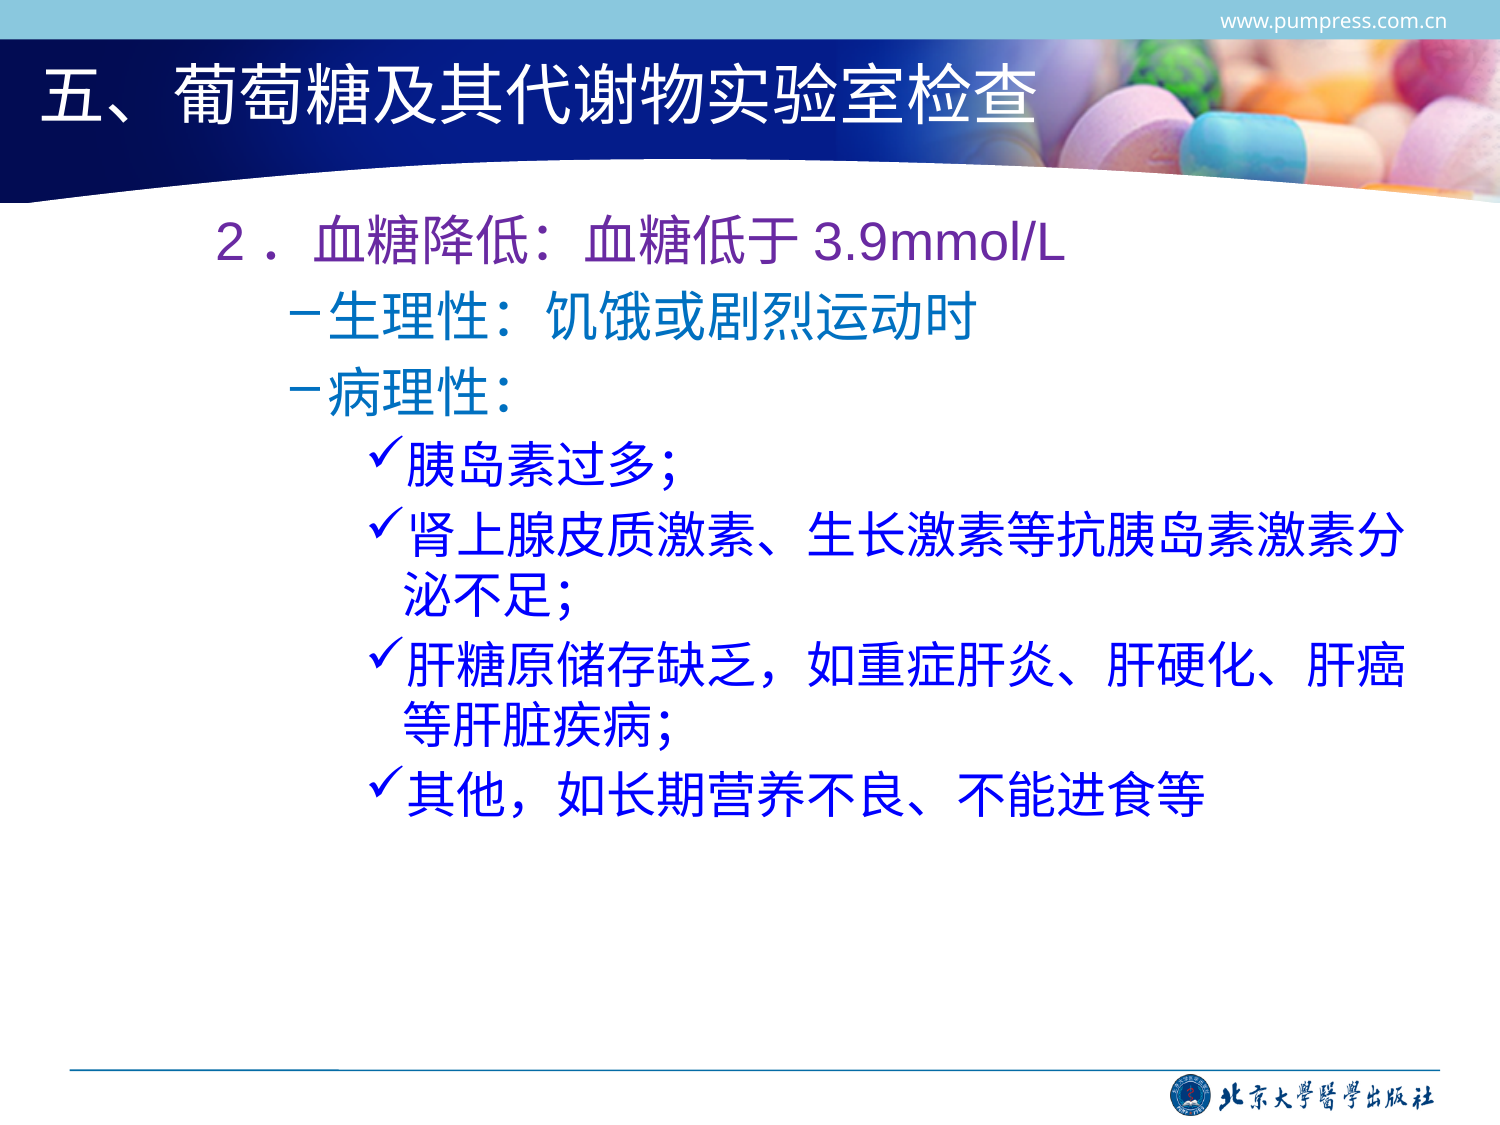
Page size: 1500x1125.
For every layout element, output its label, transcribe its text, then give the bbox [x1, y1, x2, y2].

title 五、葡萄糖及其代谢物实验室检查 [23, 46, 1349, 140]
picture [0, 40, 1500, 203]
list 2．血糖降低：血糖低于3.9mmol/L 生理性：饥饿或剧烈运动时 病理性： 胰岛素过多； 肾上腺皮质激素、生长激素等抗胰岛素激素分泌不足； 肝糖原储存缺乏，如重症肝炎、肝硬化、肝癌等肝脏疾病； 其他，如长期营养不良、不能进食等 [49, 198, 1463, 1026]
slide_number www.pumpress.com.cn [1024, 0, 1463, 38]
picture [1170, 1074, 1436, 1118]
